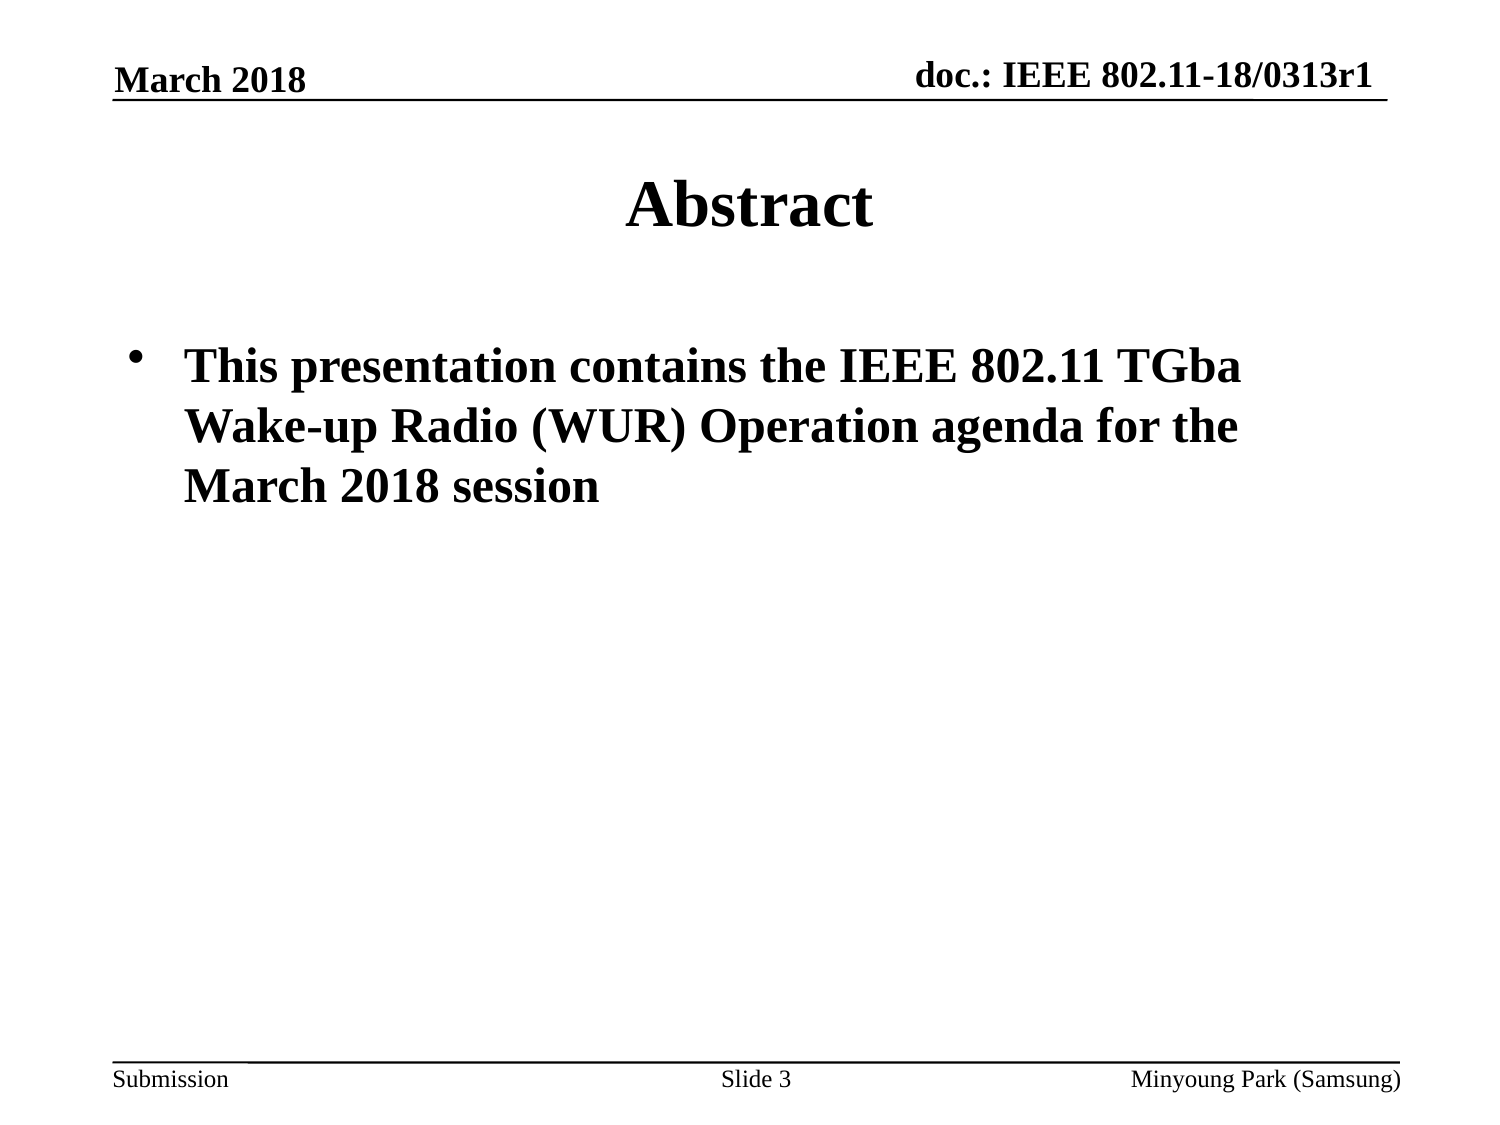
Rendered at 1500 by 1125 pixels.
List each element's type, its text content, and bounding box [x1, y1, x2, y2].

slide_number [114, 54, 335, 101]
title Abstract [112, 112, 1388, 288]
footer Minyoung Park (Samsung) [949, 1061, 1402, 1093]
slide_number Slide 3 [712, 1061, 800, 1093]
list This presentation contains the IEEE 802.11 TGba Wake-up Radio (WUR) Operation agenda for the March 2018 session [112, 324, 1388, 1000]
